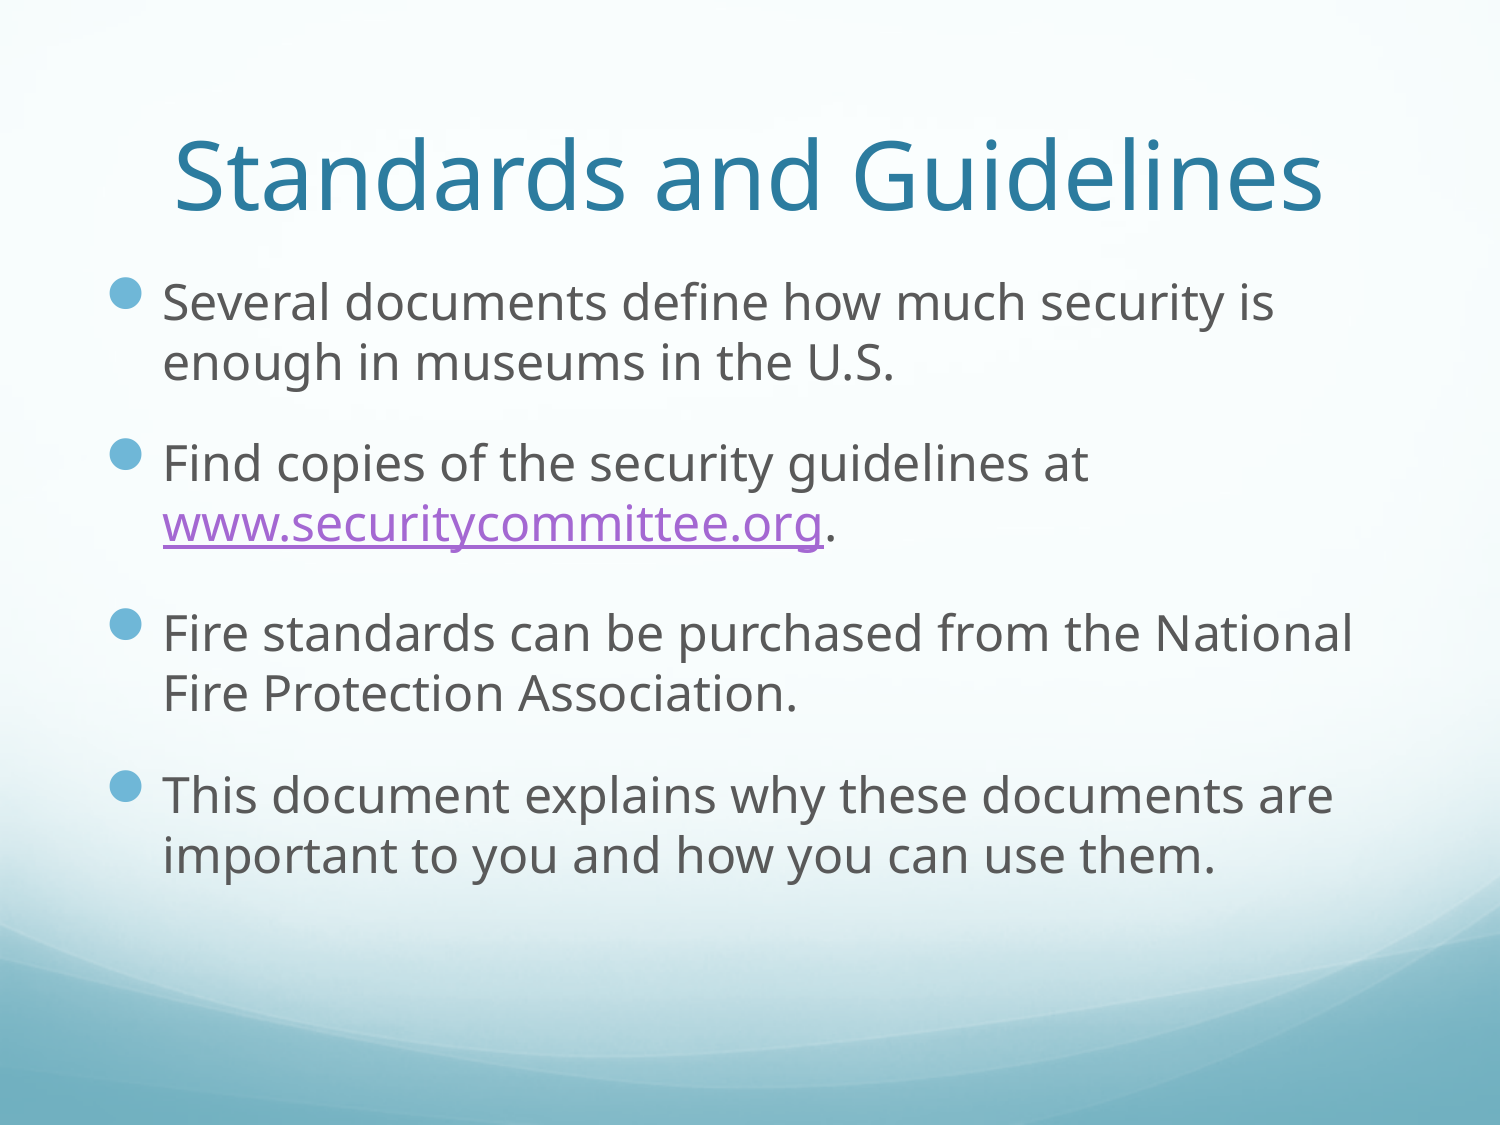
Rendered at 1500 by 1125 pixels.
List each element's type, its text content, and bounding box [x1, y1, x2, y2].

list Several documents define how much security is enough in museums in the U.S. Find copies of the security guidelines at www.securitycommittee.org. Fire standards can be purchased from the National Fire Protection Association. This document explains why these documents are important to you and how you can use them. [90, 262, 1410, 975]
title Standards and Guidelines [90, 17, 1410, 237]
